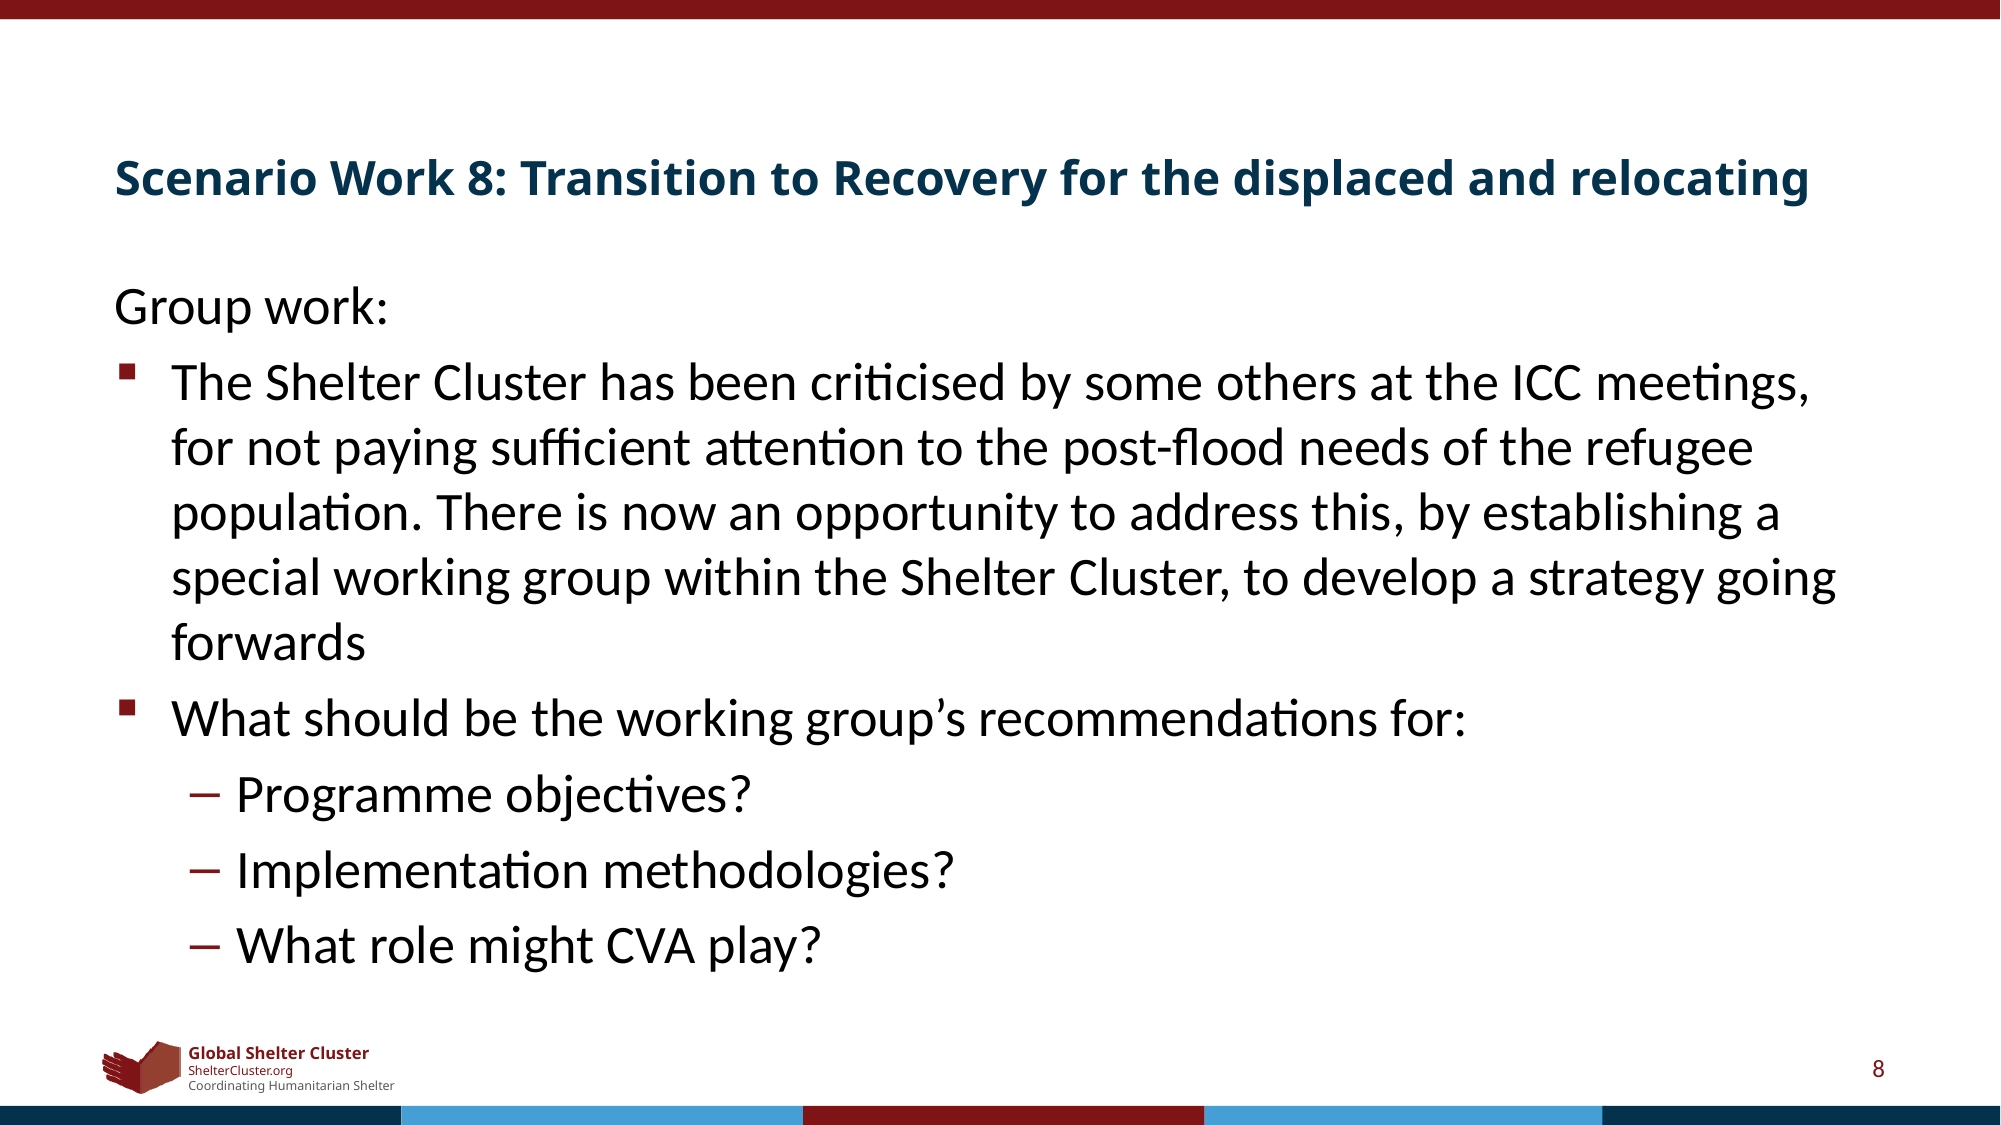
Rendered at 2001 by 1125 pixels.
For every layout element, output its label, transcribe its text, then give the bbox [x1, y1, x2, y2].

list Group work: The Shelter Cluster has been criticised by some others at the ICC meetings, for not paying sufficient attention to the post-flood needs of the refugee population. There is now an opportunity to address this, by establishing a special working group within the Shelter Cluster, to develop a strategy going forwards What should be the working group’s recommendations for: Programme objectives? Implementation methodologies? What role might CVA play? [99, 262, 1900, 1005]
picture [102, 1041, 181, 1094]
slide_number 8 [1433, 1037, 1900, 1098]
title Scenario Work 8: Transition to Recovery for the displaced and relocating [99, 111, 1863, 262]
